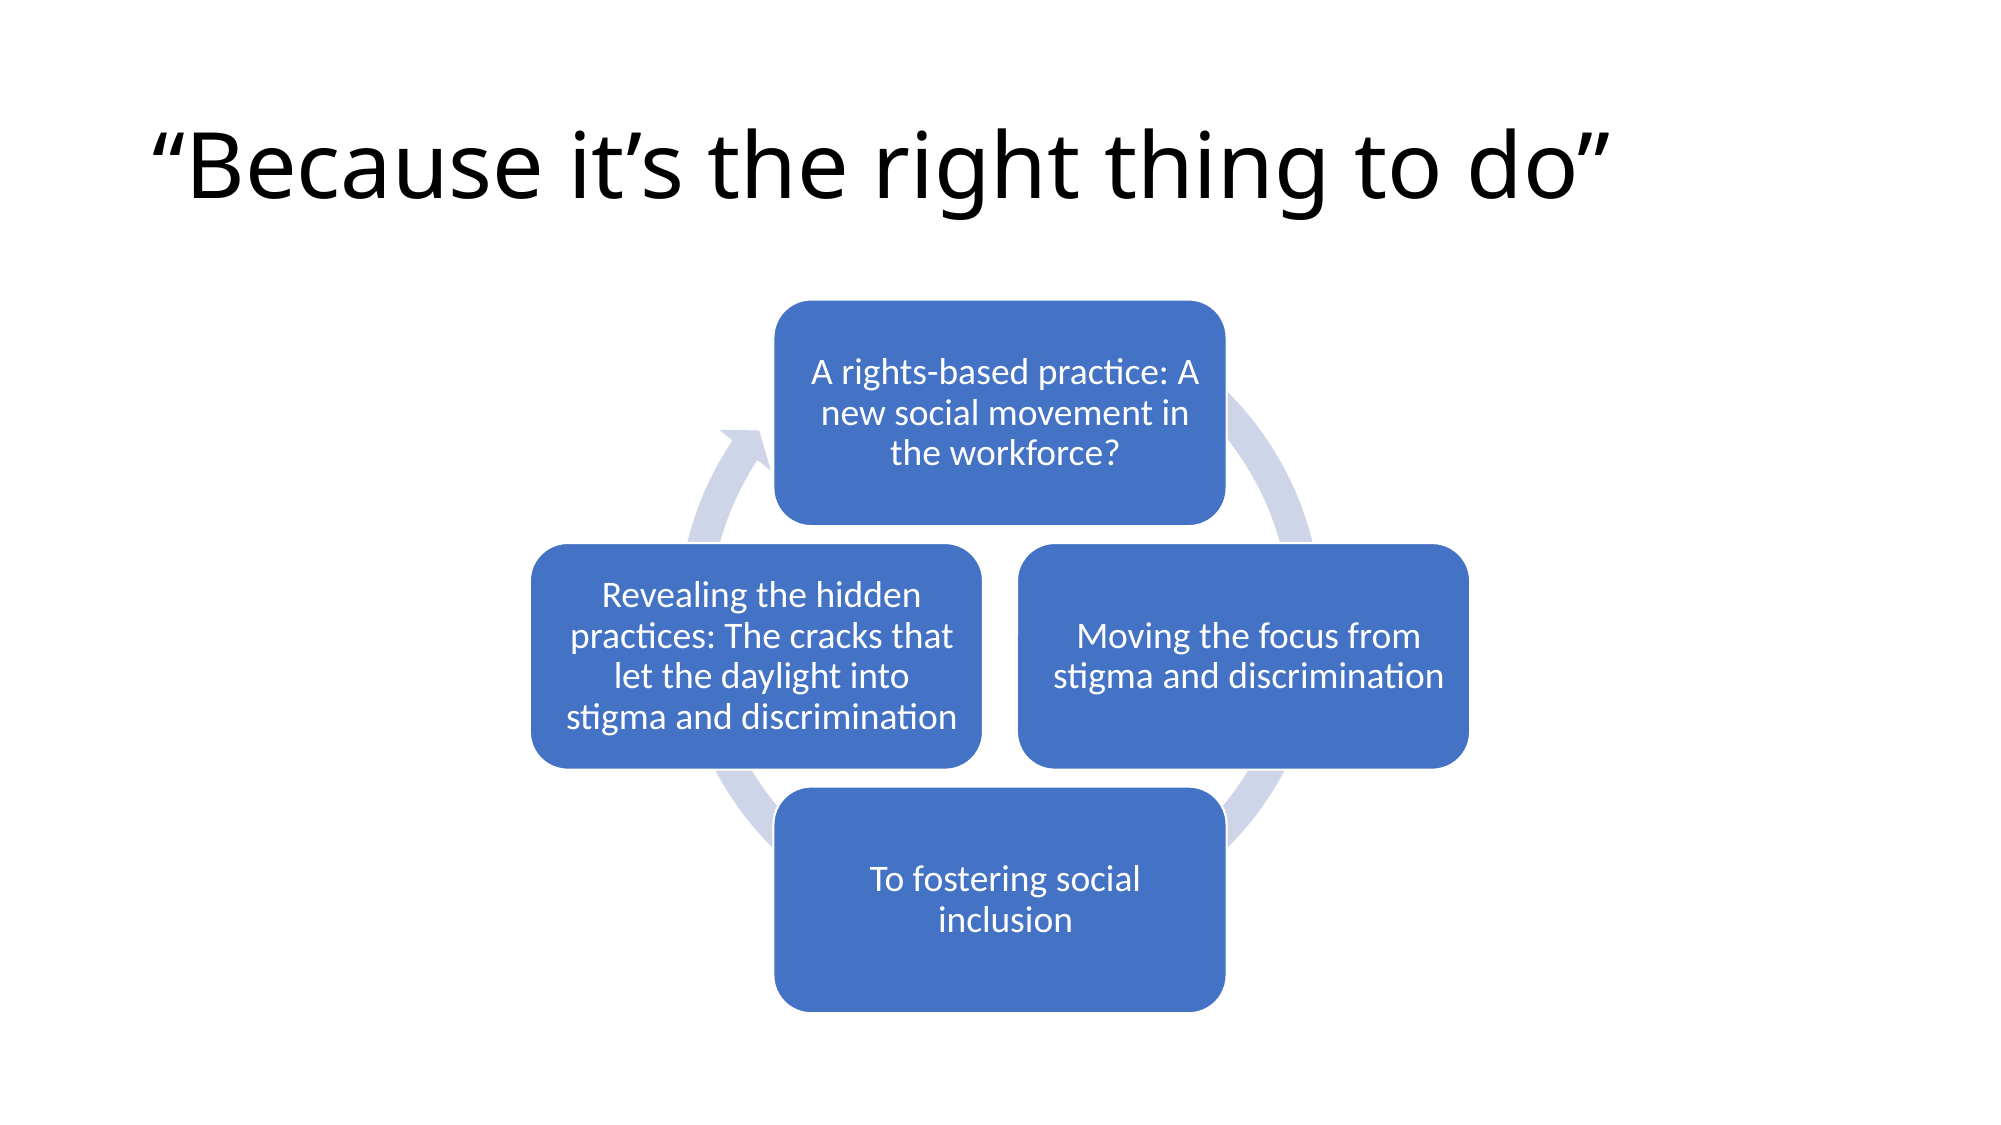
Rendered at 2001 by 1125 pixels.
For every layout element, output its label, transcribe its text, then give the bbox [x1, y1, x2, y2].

title “Because it’s the right thing to do” [137, 59, 1863, 278]
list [137, 299, 1863, 1014]
